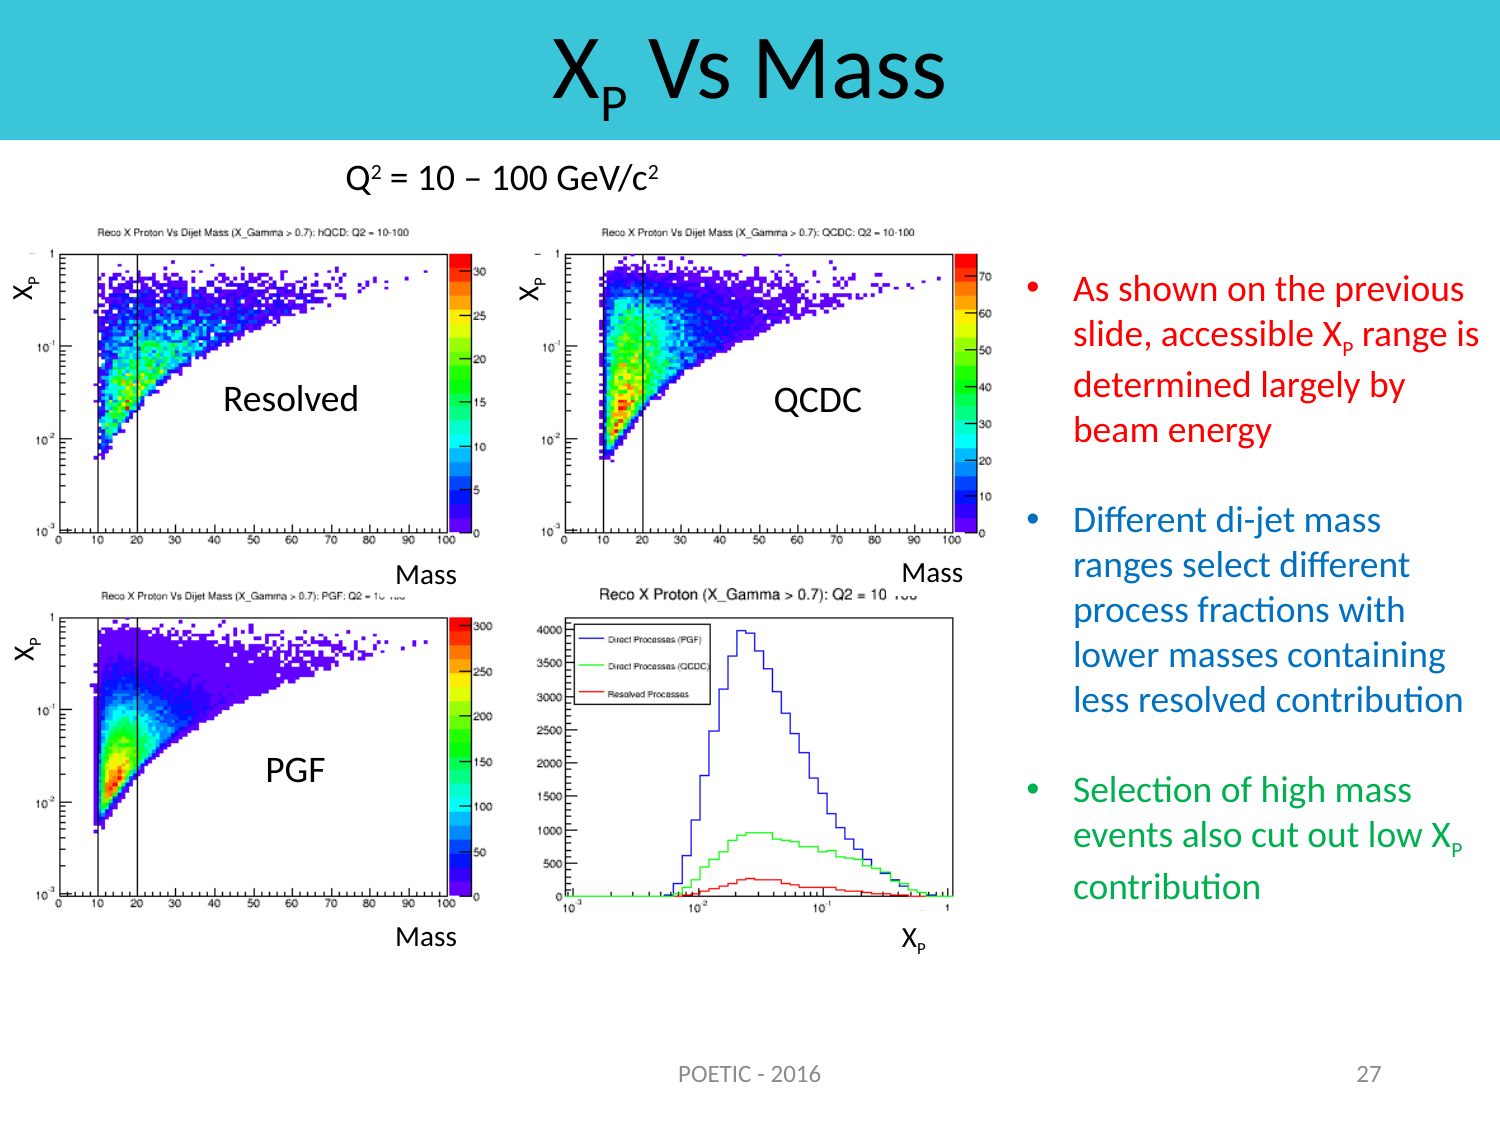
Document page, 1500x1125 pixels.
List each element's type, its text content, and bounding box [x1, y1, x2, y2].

text_box Mass [379, 939, 473, 960]
text_box XP Vs Mass [0, 0, 1500, 140]
footer POETIC - 2016 [496, 1042, 1004, 1103]
picture [1, 212, 1012, 939]
text_box Q2 = 10 – 100 GeV/c2 [58, 146, 946, 206]
text_box XP [867, 939, 961, 966]
slide_number 27 [1059, 1042, 1397, 1103]
text_box As shown on the previous slide, accessible XP range is determined largely by beam energy Different di-jet mass ranges select different process fractions with lower masses containing less resolved contribution Selection of high mass events also cut out low XP contribution [1012, 256, 1500, 914]
